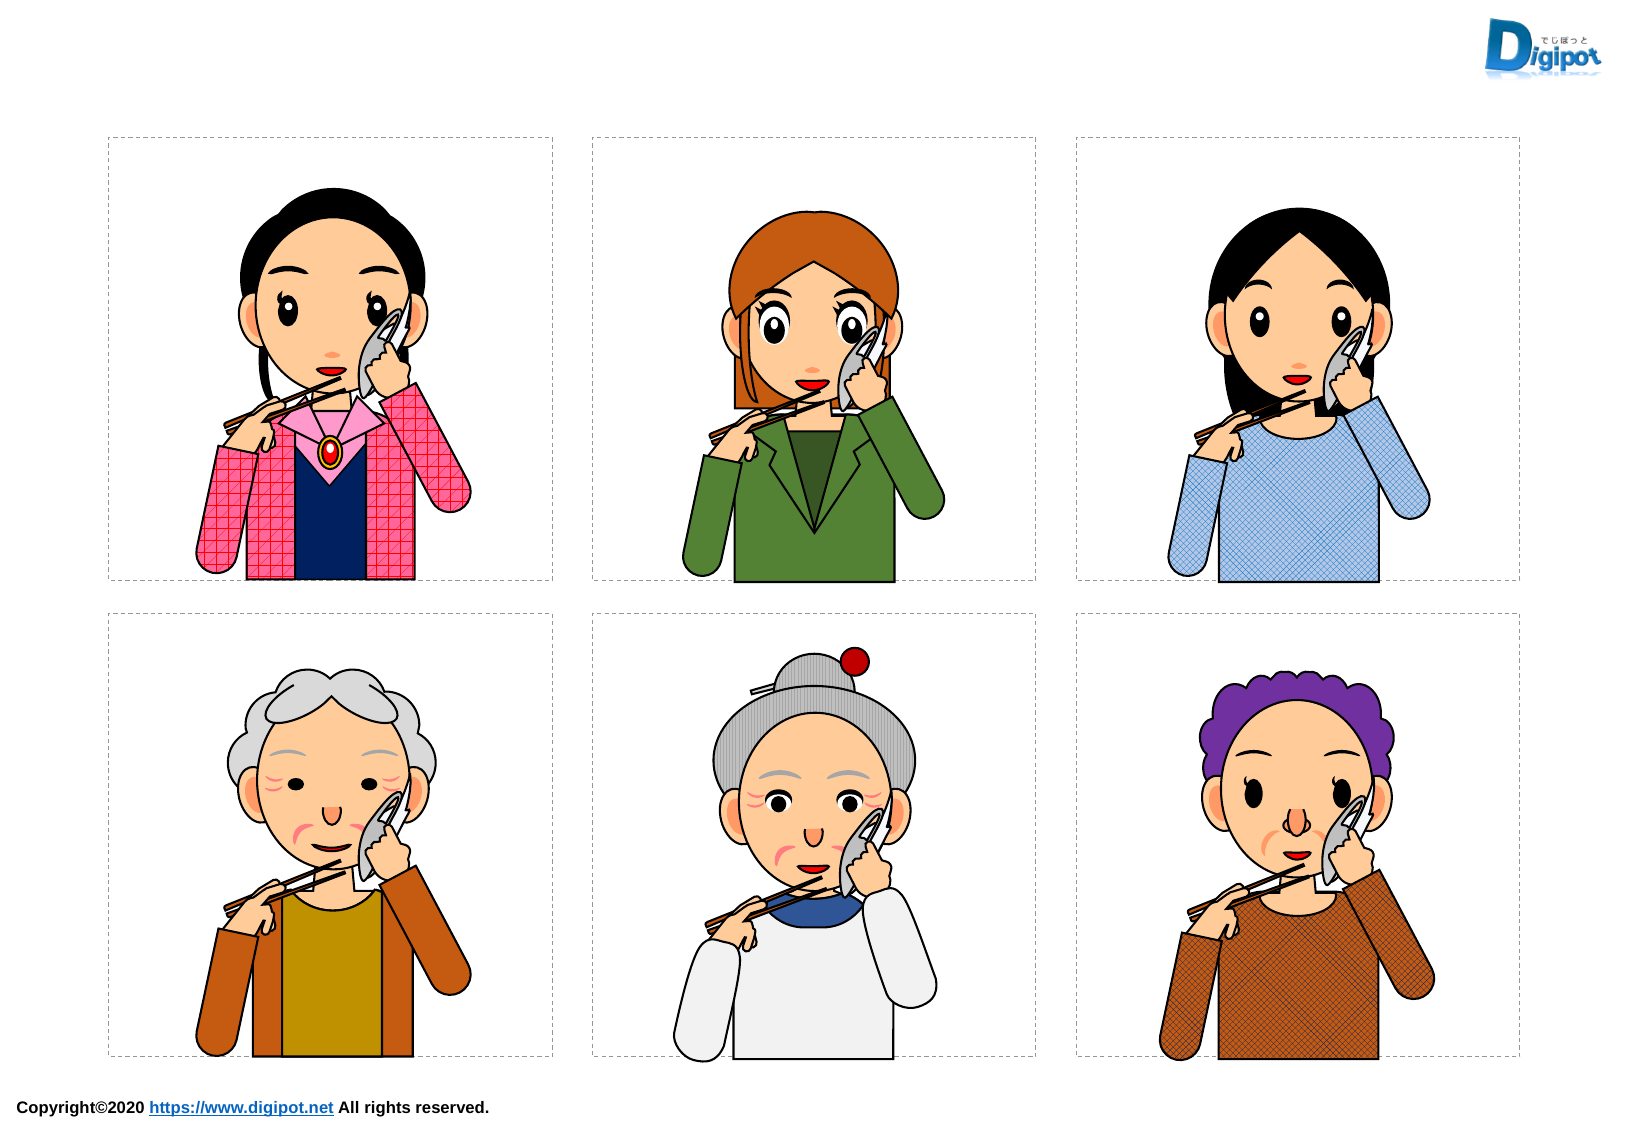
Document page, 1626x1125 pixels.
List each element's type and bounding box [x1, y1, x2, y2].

picture [1485, 18, 1602, 82]
text_box [691, 211, 924, 583]
text_box [681, 647, 924, 1062]
text_box [204, 189, 450, 580]
text_box [1168, 671, 1413, 1061]
text_box [204, 669, 450, 1057]
text_box [1176, 191, 1410, 583]
